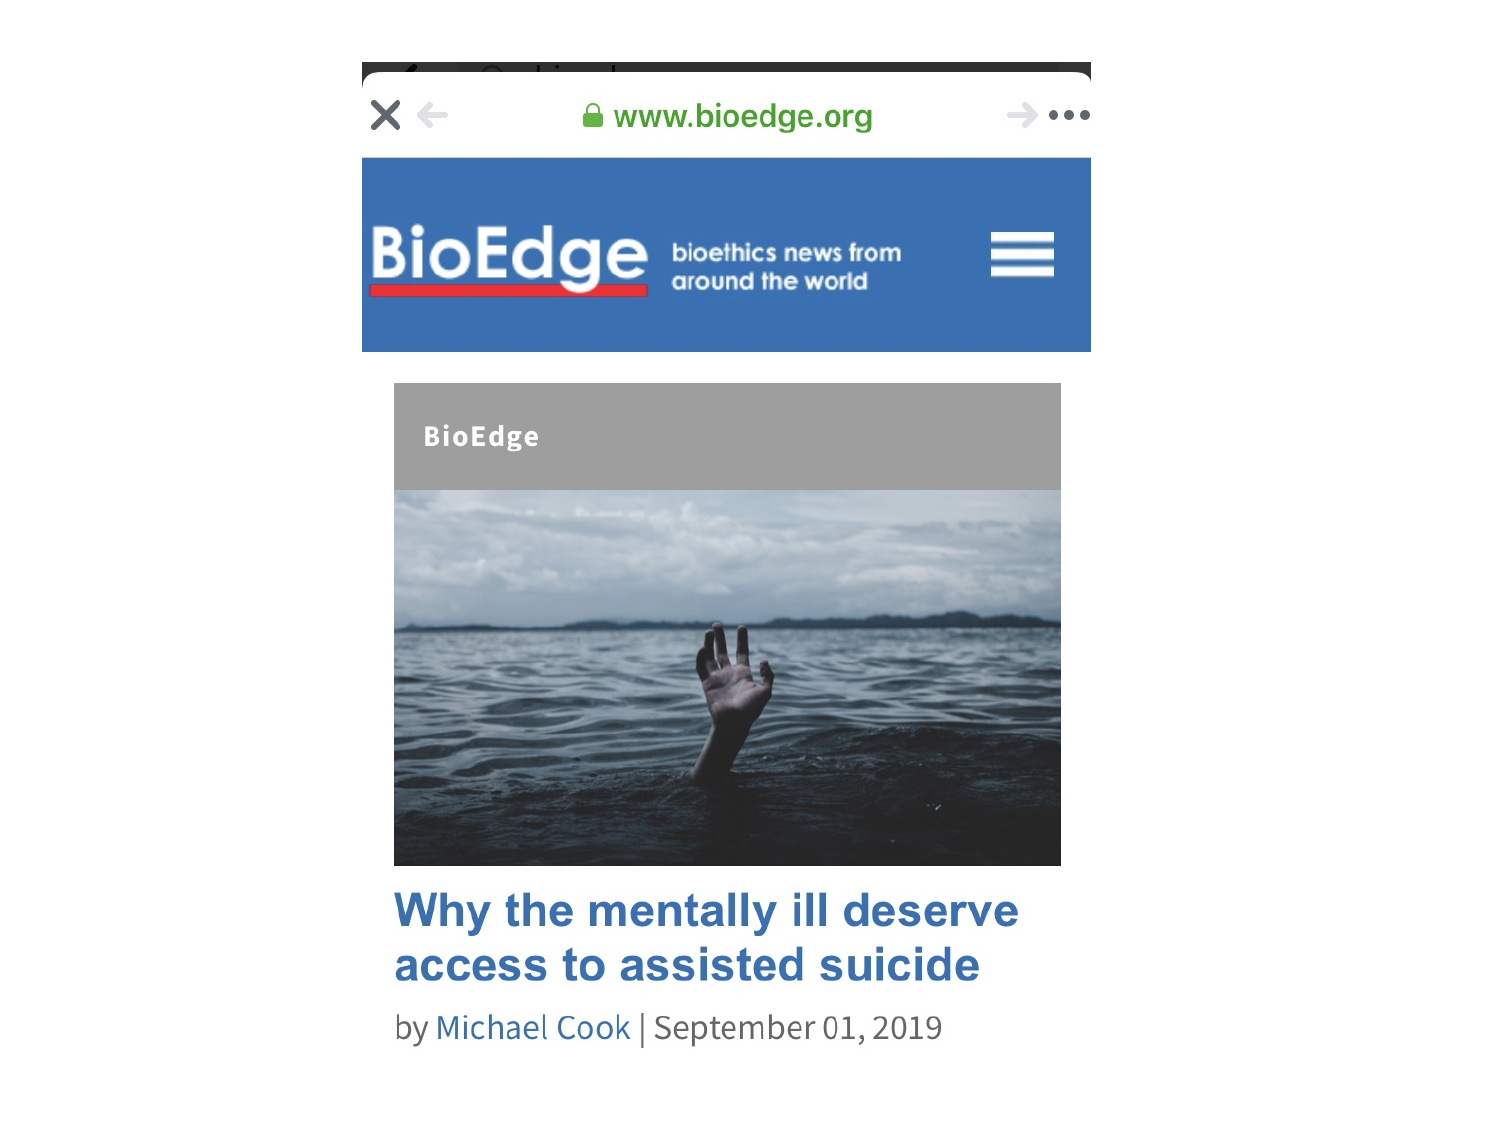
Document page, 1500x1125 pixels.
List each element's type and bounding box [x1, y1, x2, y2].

list [362, 62, 1091, 1087]
